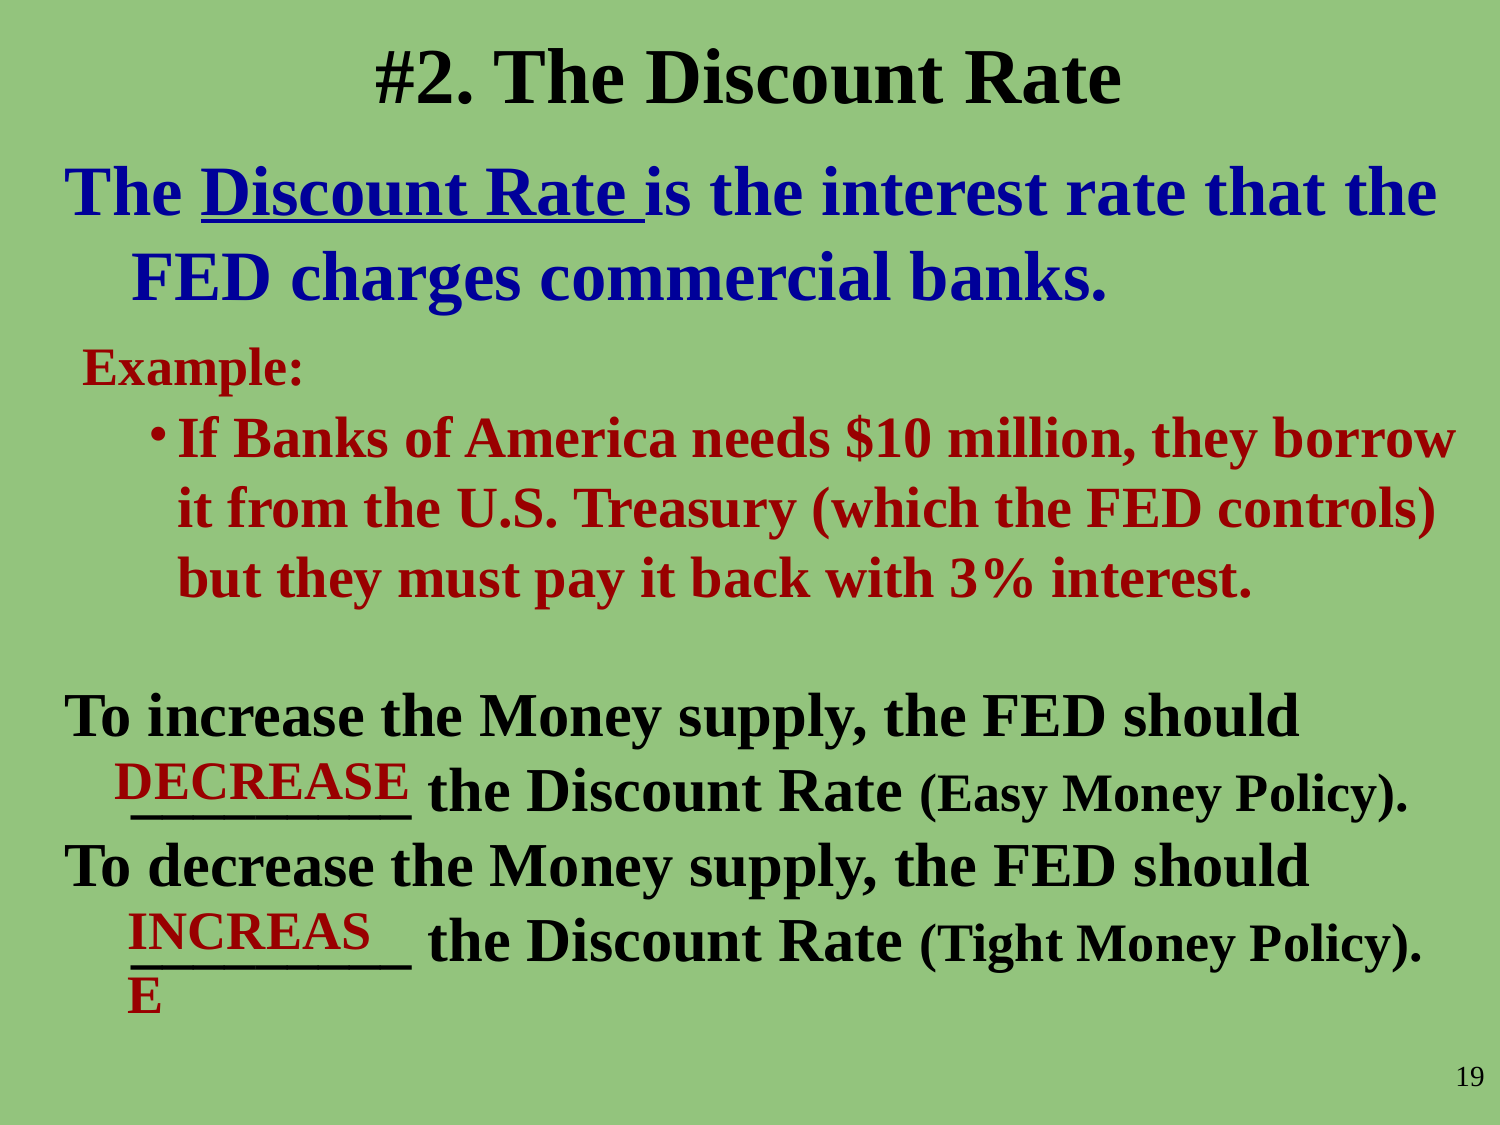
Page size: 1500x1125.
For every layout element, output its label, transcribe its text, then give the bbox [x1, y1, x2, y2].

text_box ‹#› [1187, 1049, 1500, 1125]
text_box #2. The Discount Rate [0, 17, 1500, 127]
text_box DECREASE [99, 737, 429, 819]
text_box The Discount Rate is the interest rate that the FED charges commercial banks. Example: If Banks of America needs $10 million, they borrow it from the U.S. Treasury (which the FED controls) but they must pay it back with 3% interest. To increase the Money supply, the FED should _________ the Discount Rate (Easy Money Policy). To decrease the Money supply, the FED should _________ the Discount Rate (Tight Money Policy). [50, 137, 1485, 991]
text_box INCREASE [112, 887, 423, 968]
